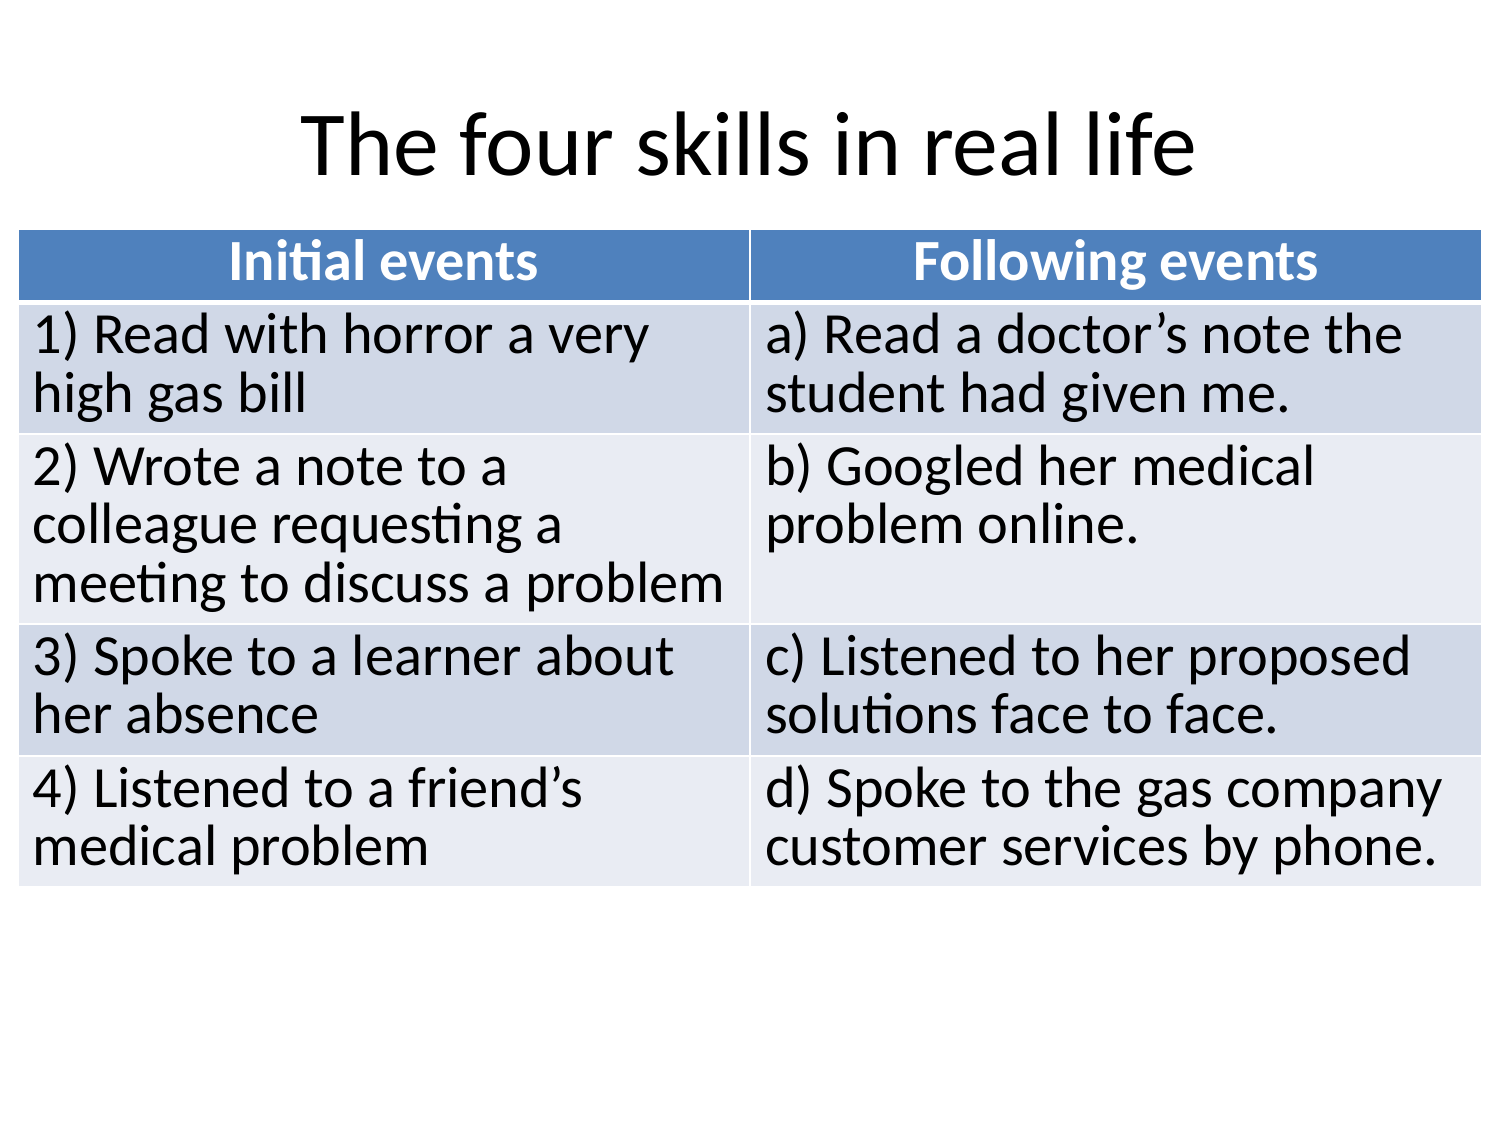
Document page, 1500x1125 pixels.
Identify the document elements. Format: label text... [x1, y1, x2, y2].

table_cell 2) Wrote a note to a colleague requesting a meeting to discuss a problem [19, 435, 749, 623]
table_cell d) Spoke to the gas company customer services by phone. [751, 757, 1481, 886]
table_cell a) Read a doctor’s note the student had given me. [751, 305, 1481, 433]
title The four skills in real life [75, 45, 1425, 228]
table_cell b) Googled her medical problem online. [751, 435, 1481, 623]
table_cell 4) Listened to a friend’s medical problem [19, 757, 749, 886]
table_cell 3) Spoke to a learner about her absence [19, 625, 749, 755]
table_cell c) Listened to her proposed solutions face to face. [751, 625, 1481, 755]
table_header Initial events [19, 230, 749, 300]
table_header Following events [751, 230, 1481, 300]
table_cell 1) Read with horror a very high gas bill [19, 305, 749, 433]
